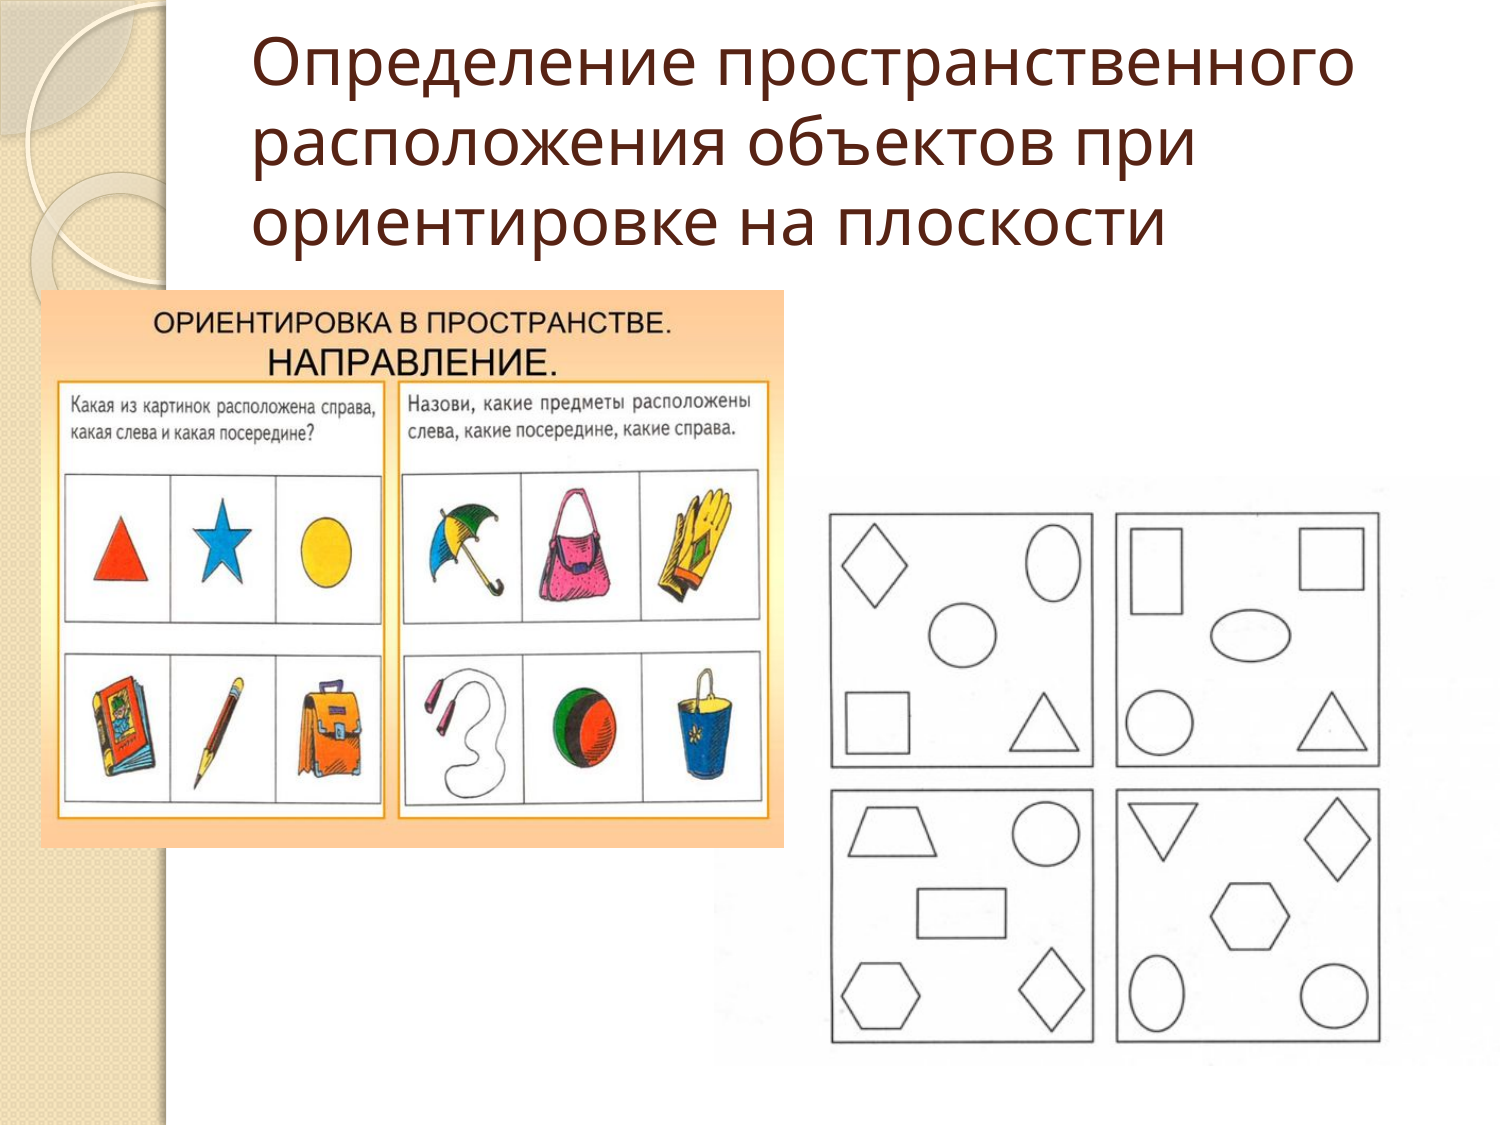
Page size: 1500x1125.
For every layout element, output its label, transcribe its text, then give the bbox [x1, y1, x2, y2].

title Определение пространственного расположения объектов при ориентировке на плоскости [235, 45, 1466, 233]
picture [714, 476, 1500, 1067]
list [40, 290, 785, 848]
